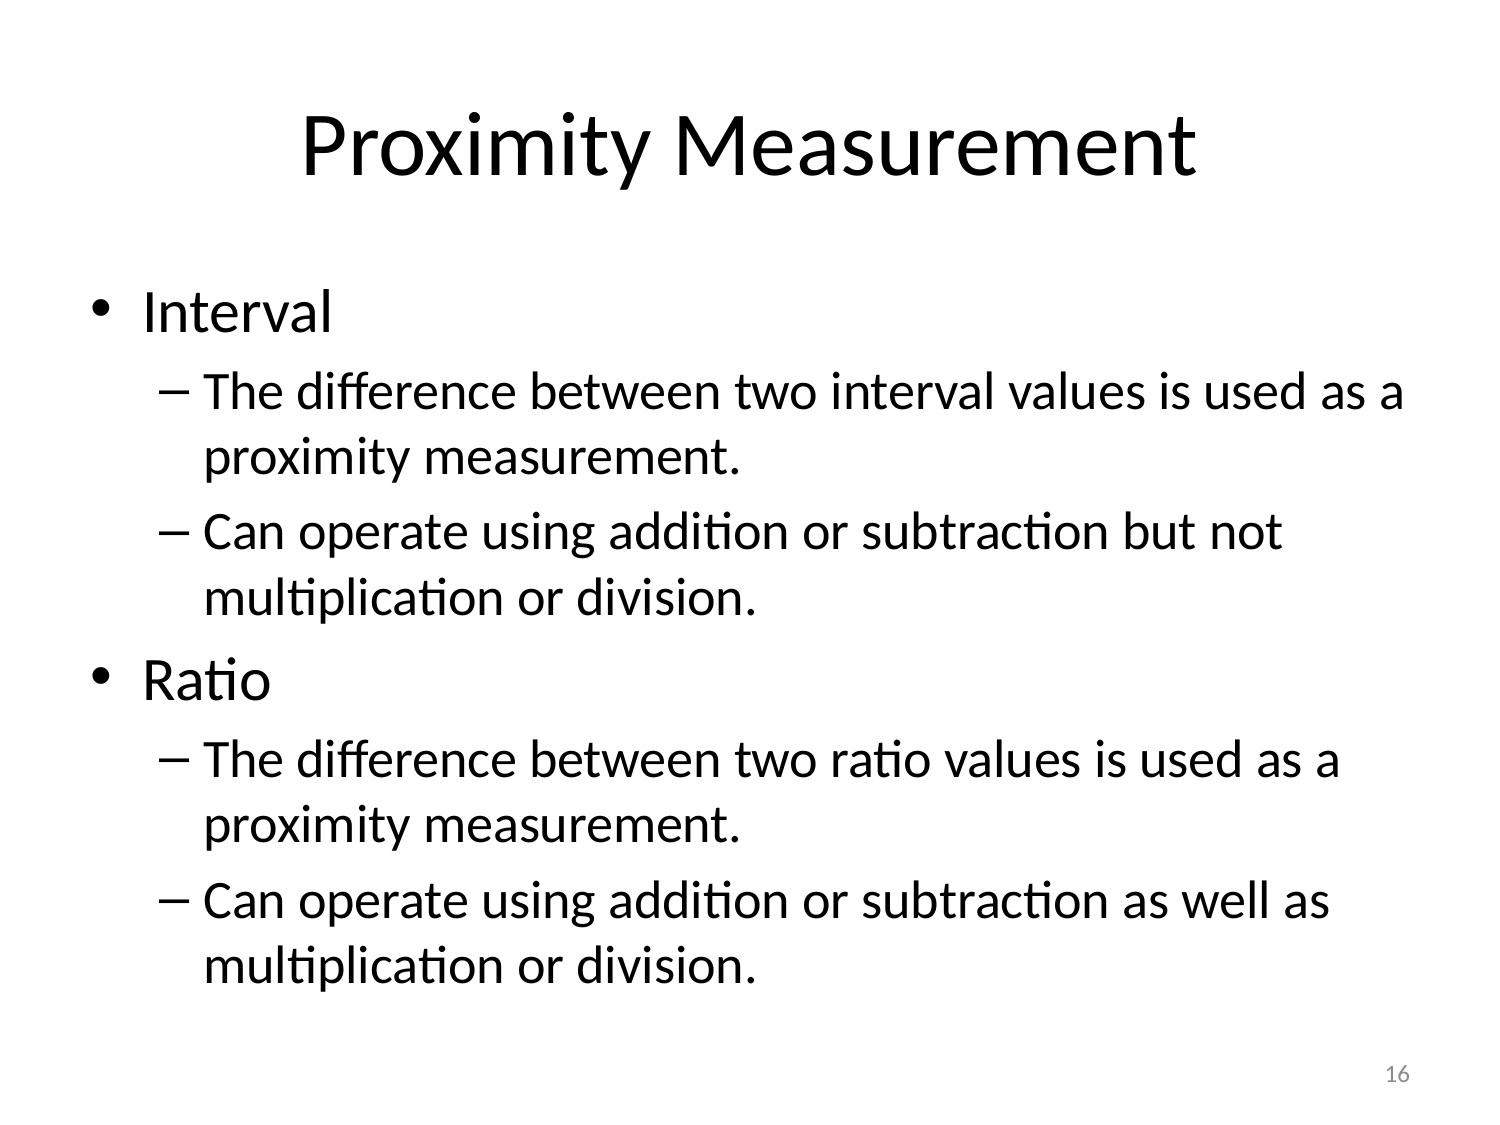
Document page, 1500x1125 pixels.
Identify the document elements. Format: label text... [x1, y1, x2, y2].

title Proximity Measurement [75, 45, 1425, 233]
list Interval The difference between two interval values is used as a proximity measurement. Can operate using addition or subtraction but not multiplication or division. Ratio The difference between two ratio values is used as a proximity measurement. Can operate using addition or subtraction as well as multiplication or division. [75, 262, 1425, 1005]
slide_number 16 [1074, 1042, 1425, 1103]
